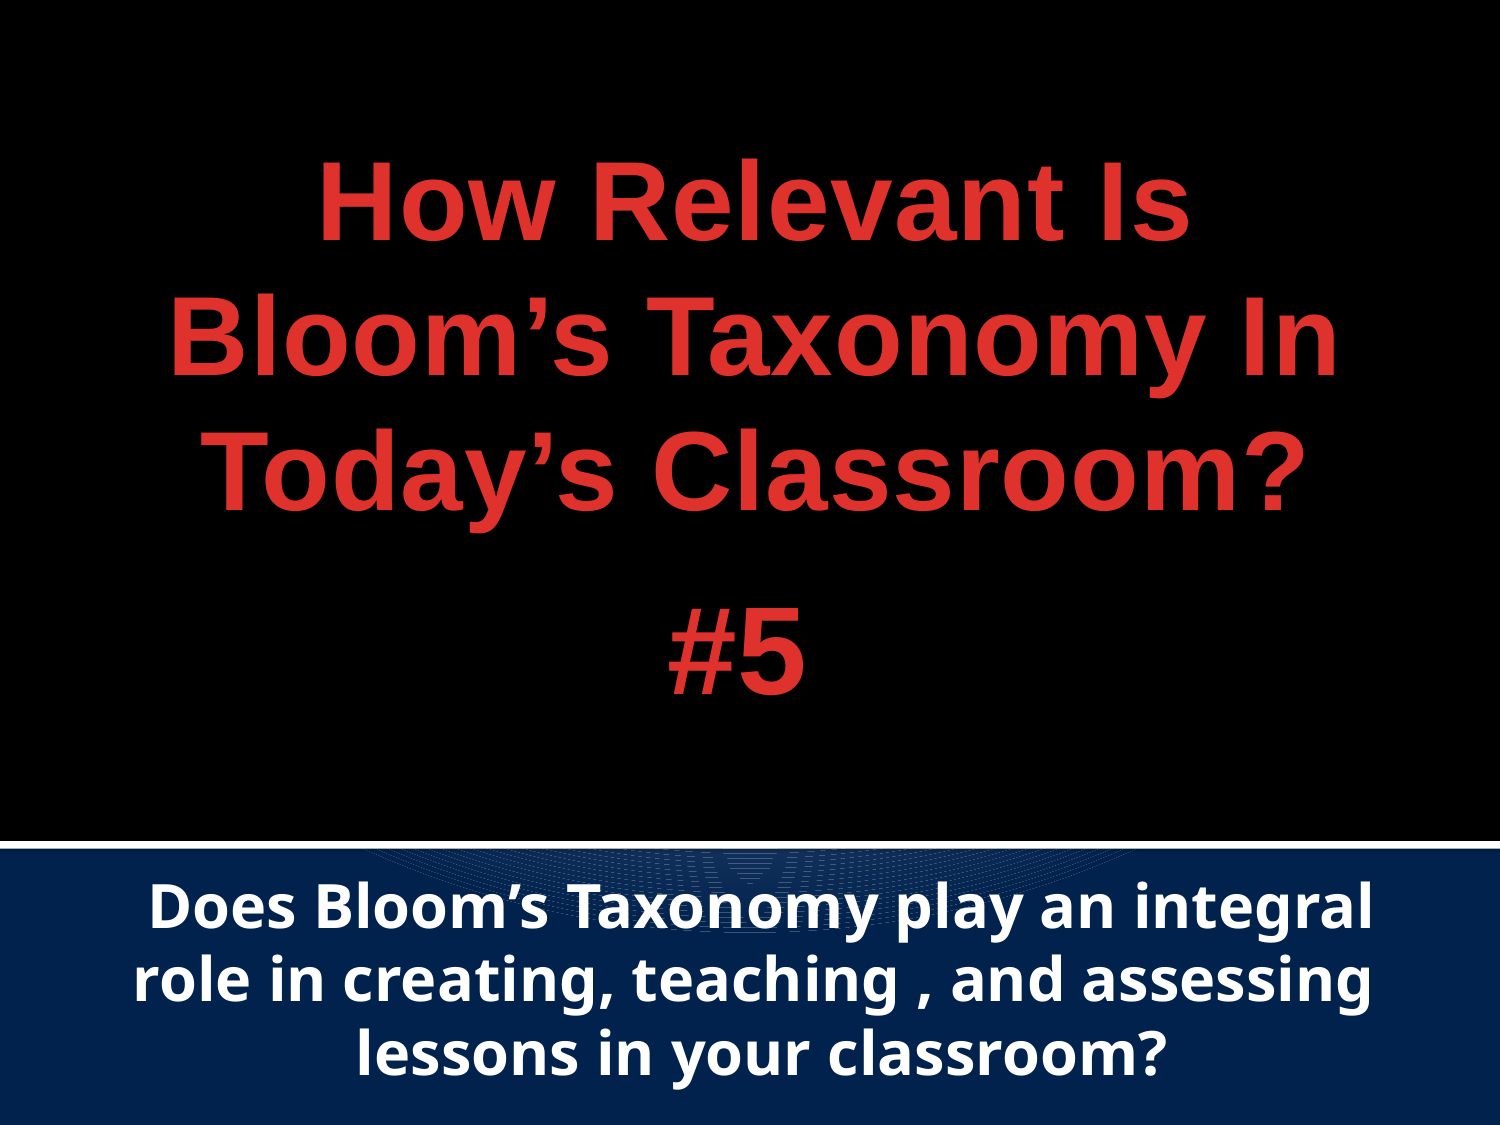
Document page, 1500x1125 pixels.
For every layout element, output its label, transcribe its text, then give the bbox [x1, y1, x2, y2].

text_box Does Bloom’s Taxonomy play an integral role in creating, teaching , and assessing lessons in your classroom? [99, 862, 1413, 1088]
subtitle How Relevant Is Bloom’s Taxonomy In Today’s Classroom? [75, 275, 1425, 533]
text_box #5 [624, 562, 850, 728]
